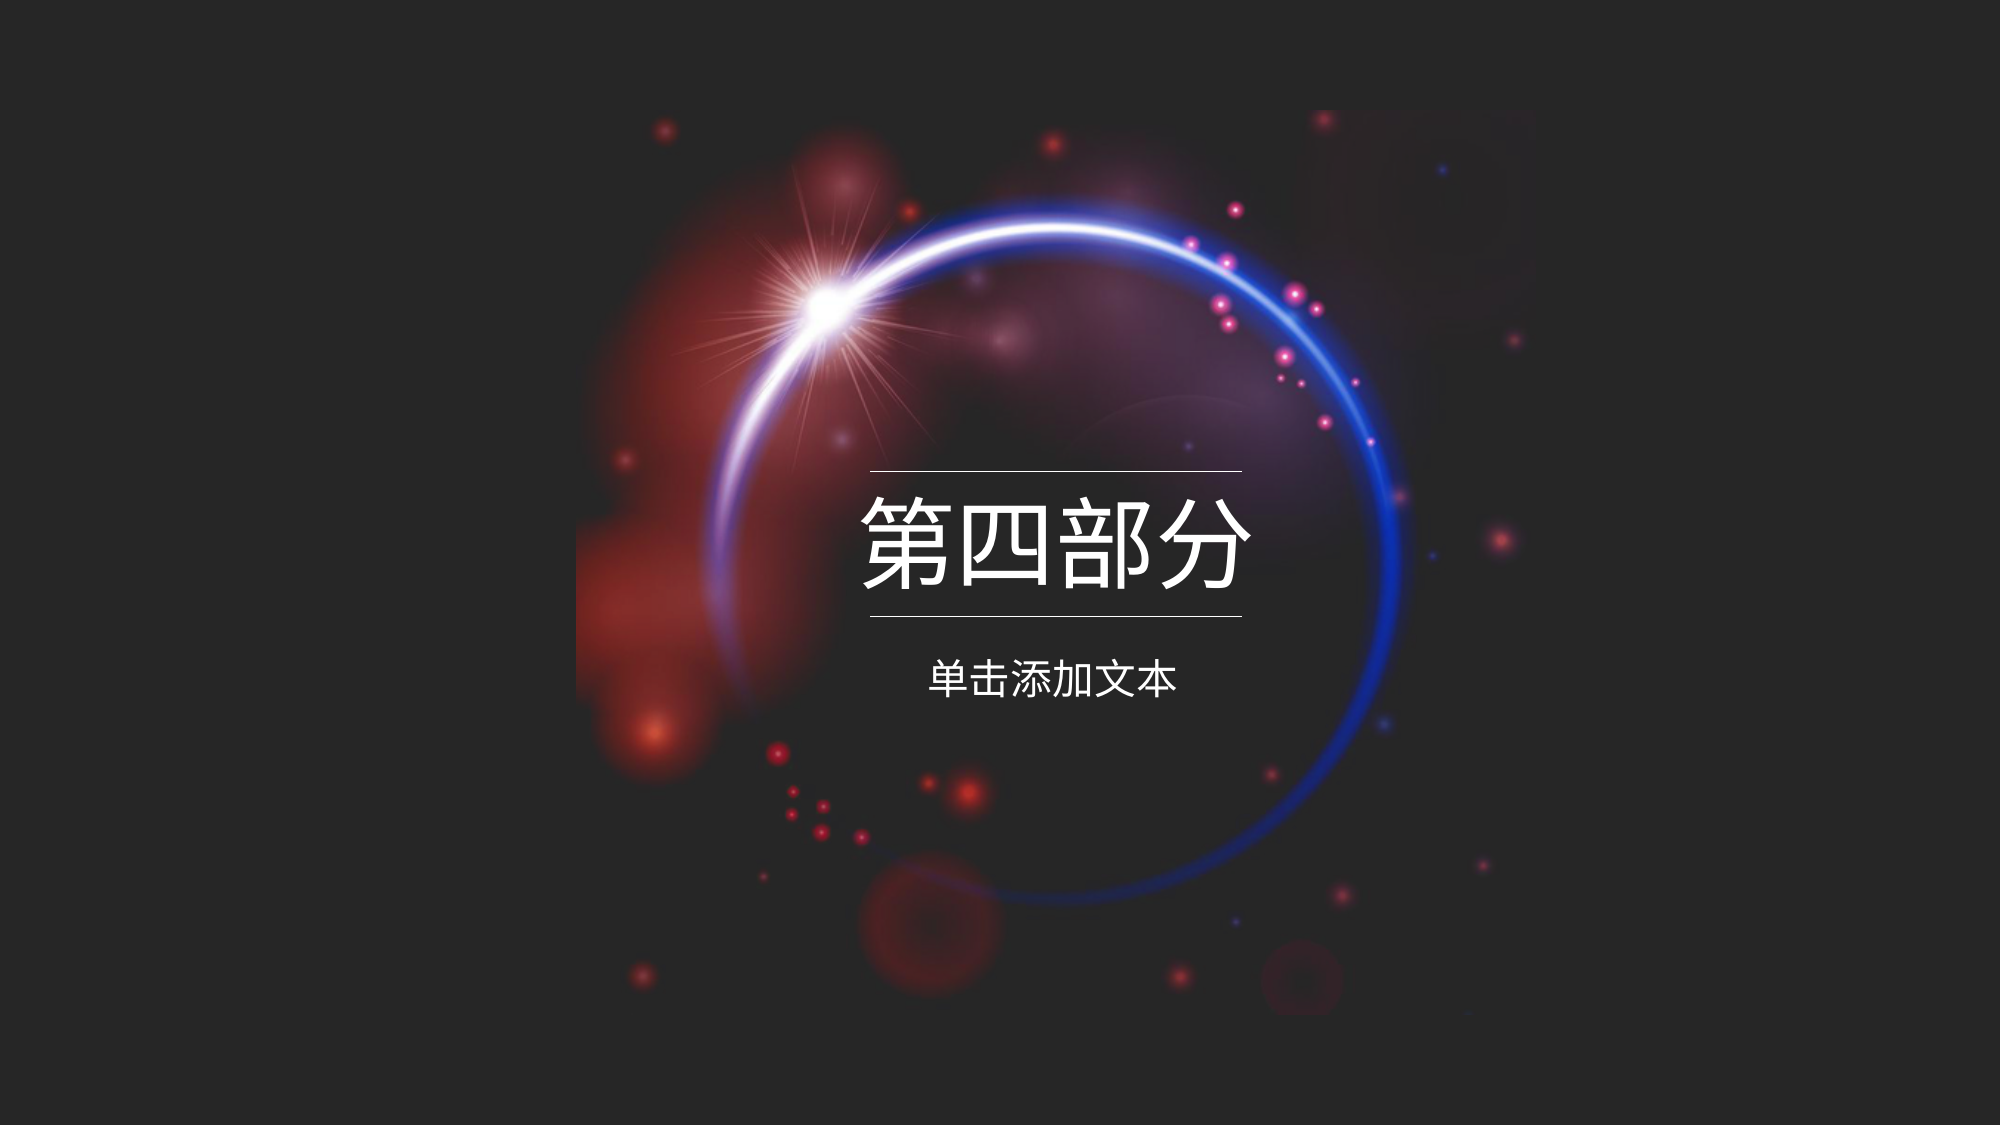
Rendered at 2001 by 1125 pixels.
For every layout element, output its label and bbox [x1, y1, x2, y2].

picture [576, 110, 1536, 1015]
